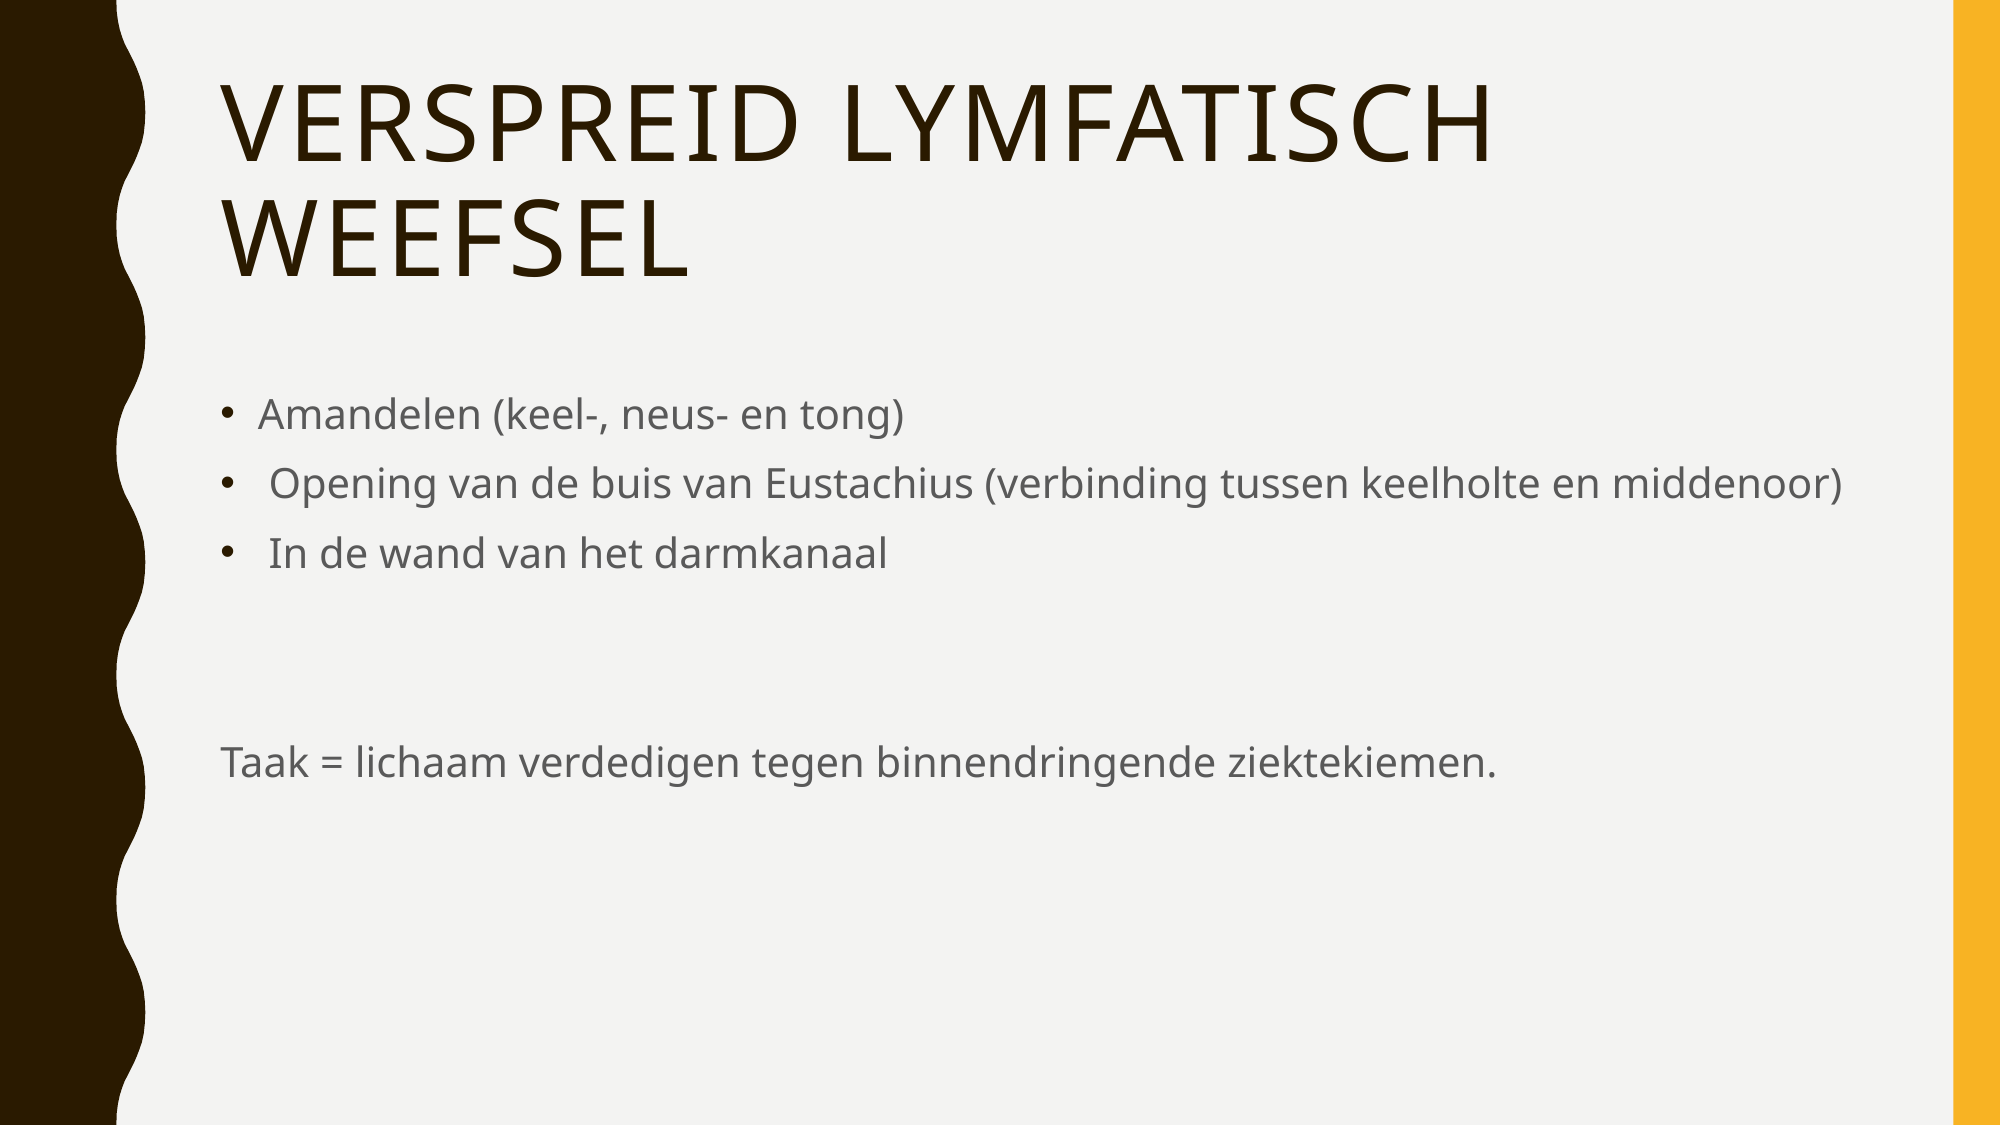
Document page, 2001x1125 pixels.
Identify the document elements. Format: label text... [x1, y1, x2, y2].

list Amandelen (keel-, neus- en tong) Opening van de buis van Eustachius (verbinding tussen keelholte en middenoor) In de wand van het darmkanaal Taak = lichaam verdedigen tegen binnendringende ziektekiemen. [205, 375, 1875, 965]
title Verspreid Lymfatisch weefsel [205, 62, 1875, 308]
